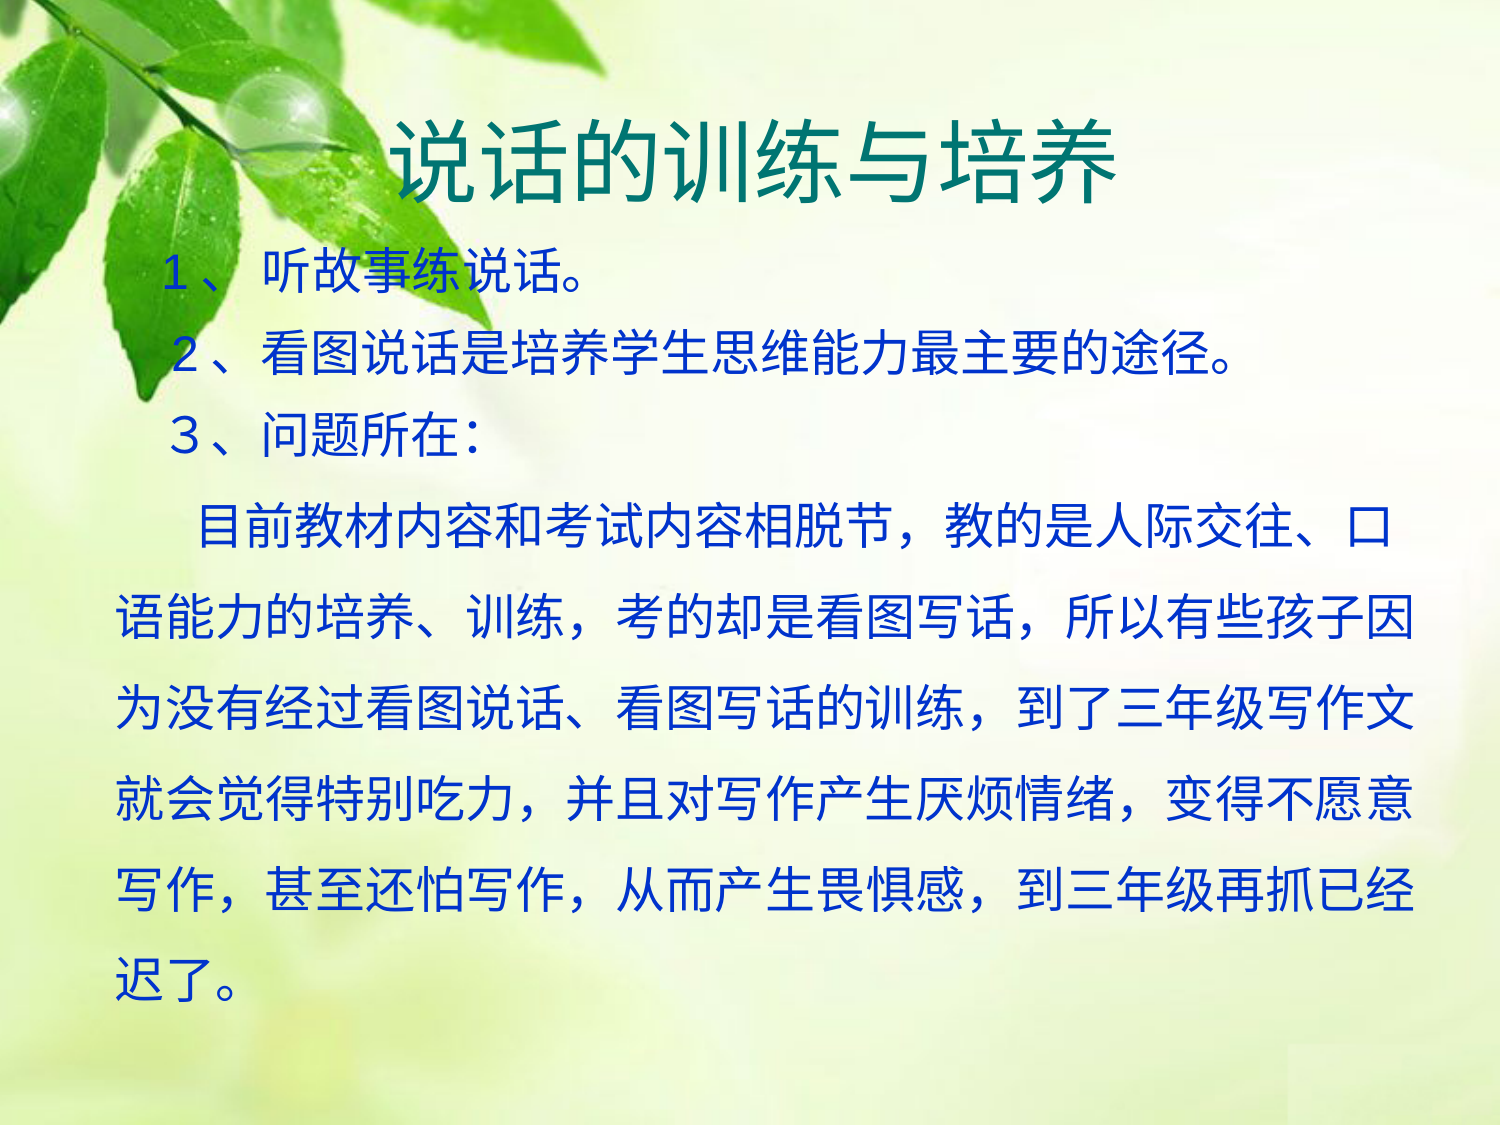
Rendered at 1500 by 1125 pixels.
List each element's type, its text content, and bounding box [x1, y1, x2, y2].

picture [0, 0, 1500, 1125]
list 1、 听故事练说话。 2、看图说话是培养学生思维能力最主要的途径。 ３、问题所在： 目前教材内容和考试内容相脱节，教的是人际交往、口 语能力的培养、训练，考的却是看图写话，所以有些孩子因 为没有经过看图说话、看图写话的训练，到了三年级写作文 就会觉得特别吃力，并且对写作产生厌烦情绪，变得不愿意 写作，甚至还怕写作，从而产生畏惧感，到三年级再抓已经 迟了。 [100, 219, 1451, 963]
title 说话的训练与培养 [52, 66, 1455, 255]
